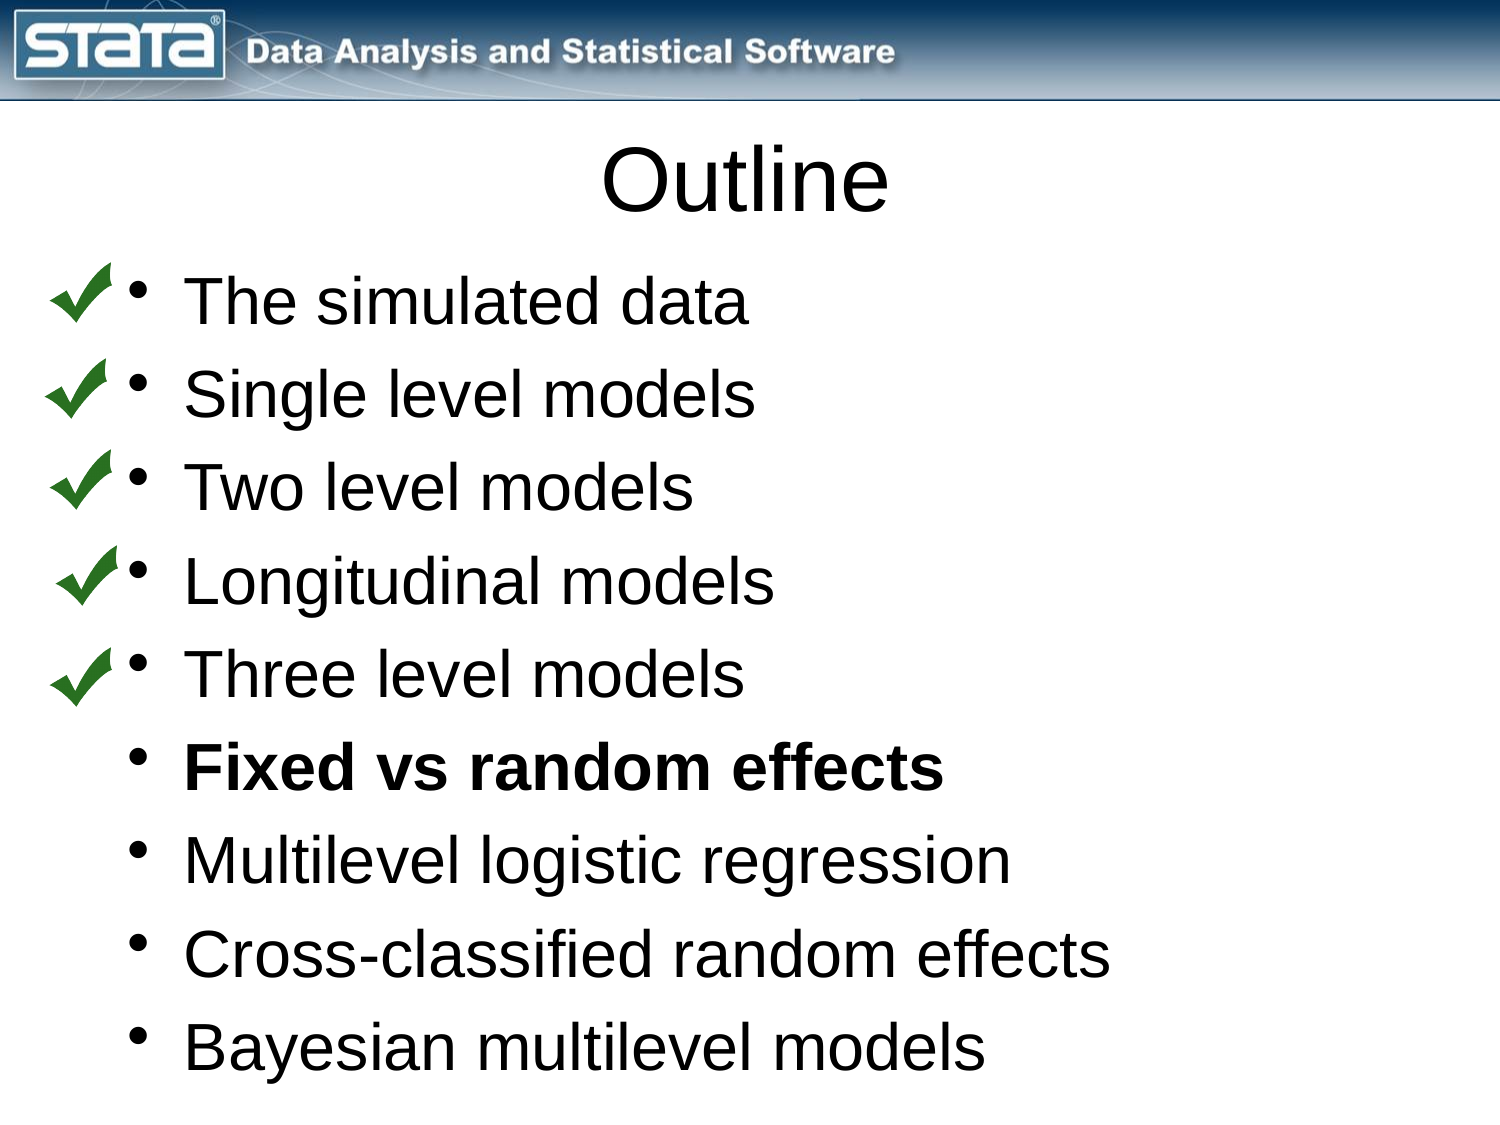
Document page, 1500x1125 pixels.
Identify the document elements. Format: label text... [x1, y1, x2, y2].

picture [0, 0, 1500, 102]
picture [48, 449, 113, 510]
picture [49, 646, 114, 708]
list The simulated data Single level models Two level models Longitudinal models Three level models Fixed vs random effects Multilevel logistic regression Cross-classified random effects Bayesian multilevel models [112, 249, 1456, 1008]
picture [44, 358, 109, 419]
title Outline [70, 109, 1421, 250]
picture [55, 545, 119, 606]
picture [49, 262, 114, 323]
